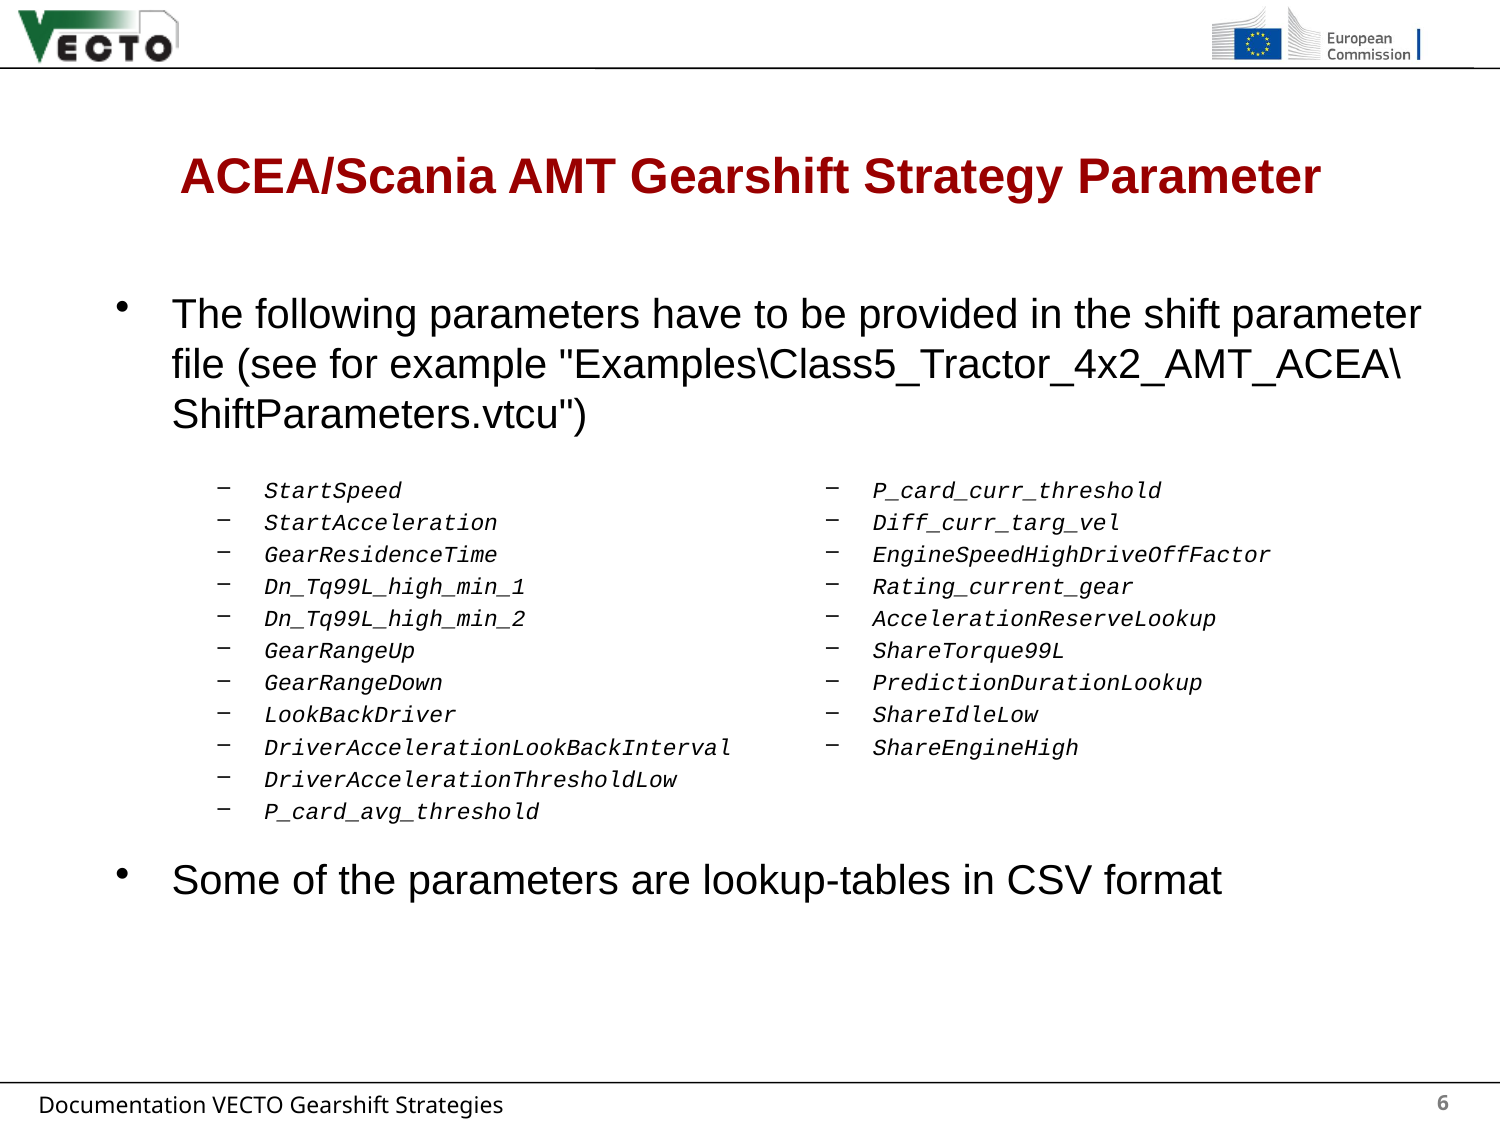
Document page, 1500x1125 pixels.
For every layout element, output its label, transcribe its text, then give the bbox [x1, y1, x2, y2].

text_box The following parameters have to be provided in the shift parameter file (see for example "Examples\Class5_Tractor_4x2_AMT_ACEA\ShiftParameters.vtcu") Some of the parameters are lookup-tables in CSV format [100, 278, 1449, 1025]
picture [1212, 6, 1446, 64]
picture [17, 9, 179, 65]
title ACEA/Scania AMT Gearshift Strategy Parameter [76, 117, 1425, 229]
